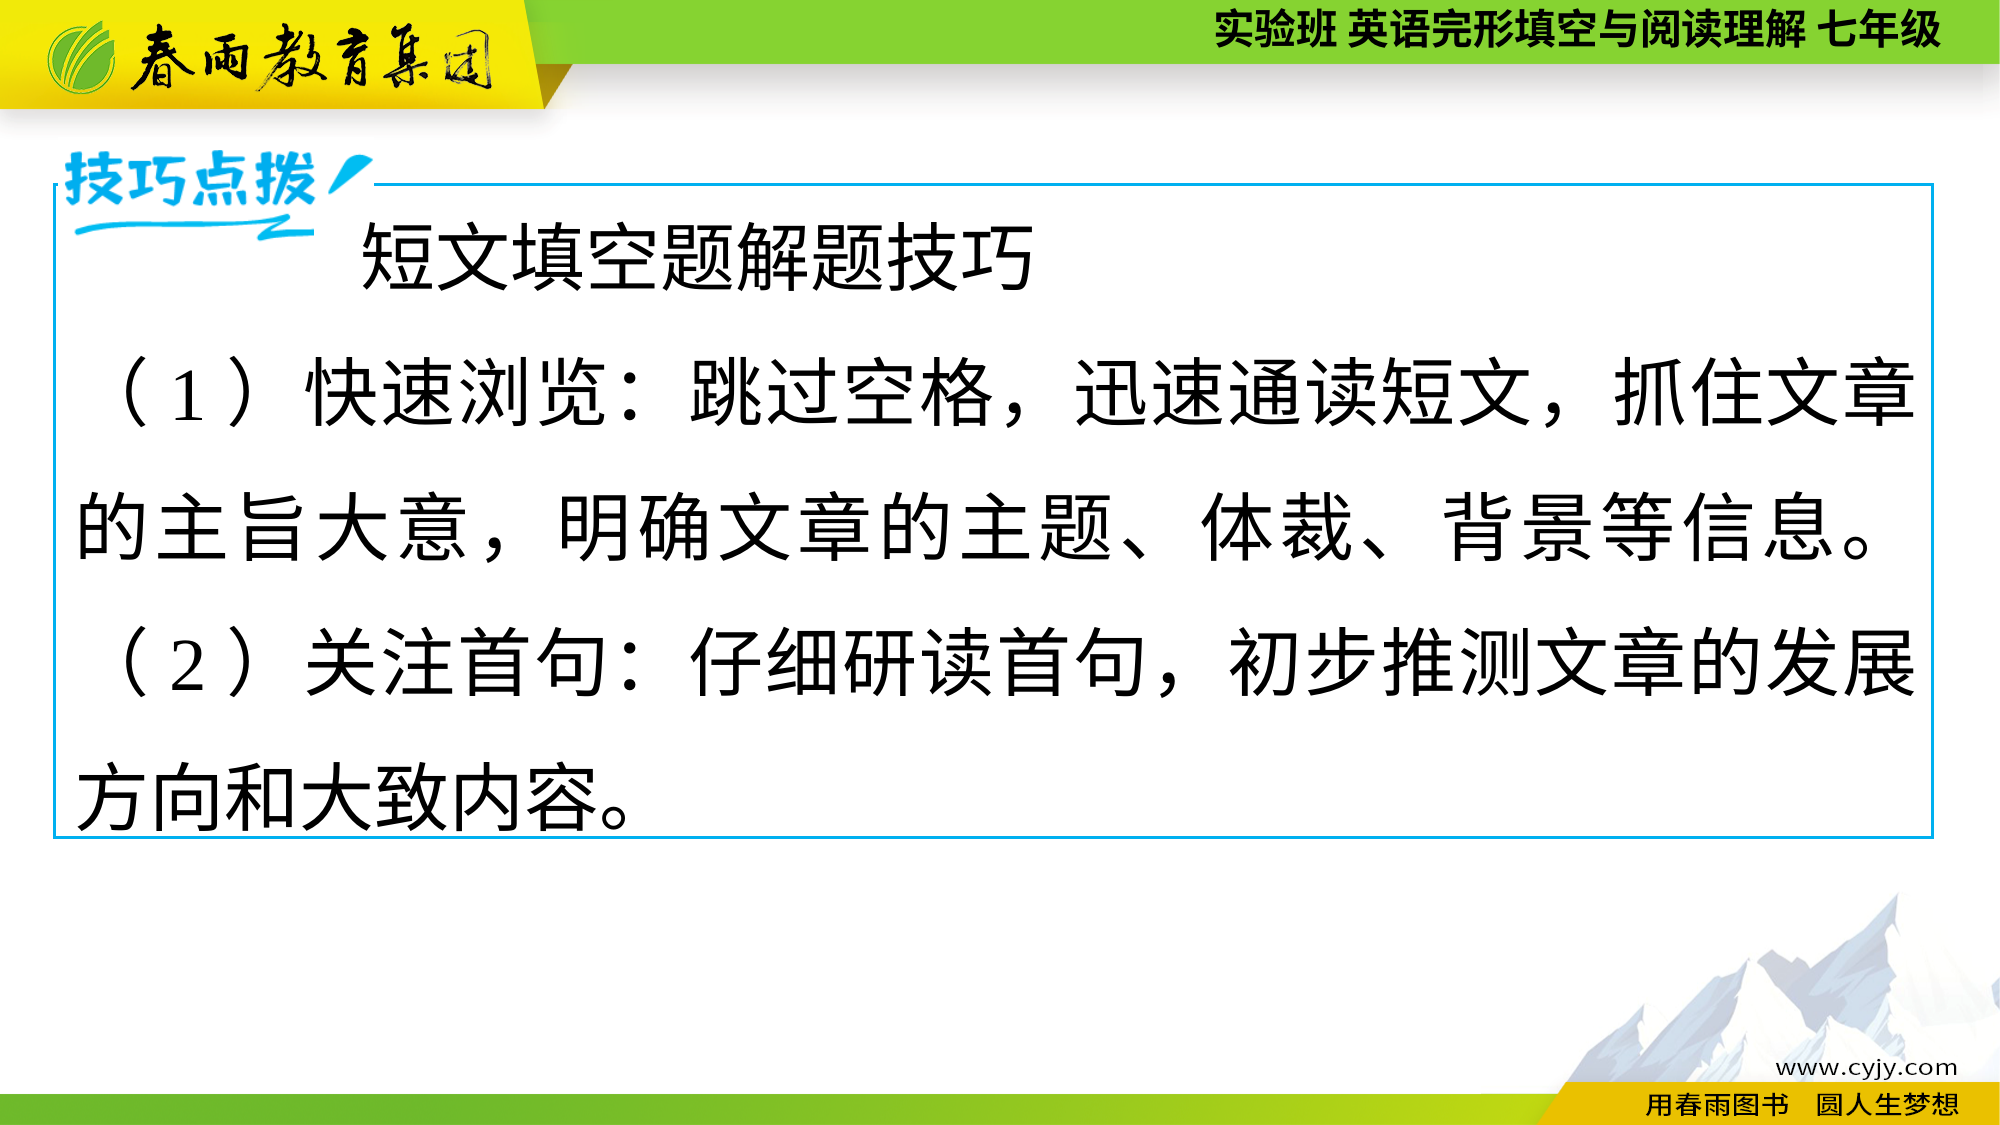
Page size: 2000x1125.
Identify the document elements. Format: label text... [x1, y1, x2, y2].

text_box 短文填空题解题技巧 （1）快速浏览：跳过空格，迅速通读短文，抓住文章的主旨大意，明确文章的主题、体裁、背景等信息。（2）关注首句：仔细研读首句，初步推测文章的发展方向和大致内容。 [59, 157, 1933, 848]
picture [0, 0, 2000, 1125]
text_box [54, 248, 59, 838]
